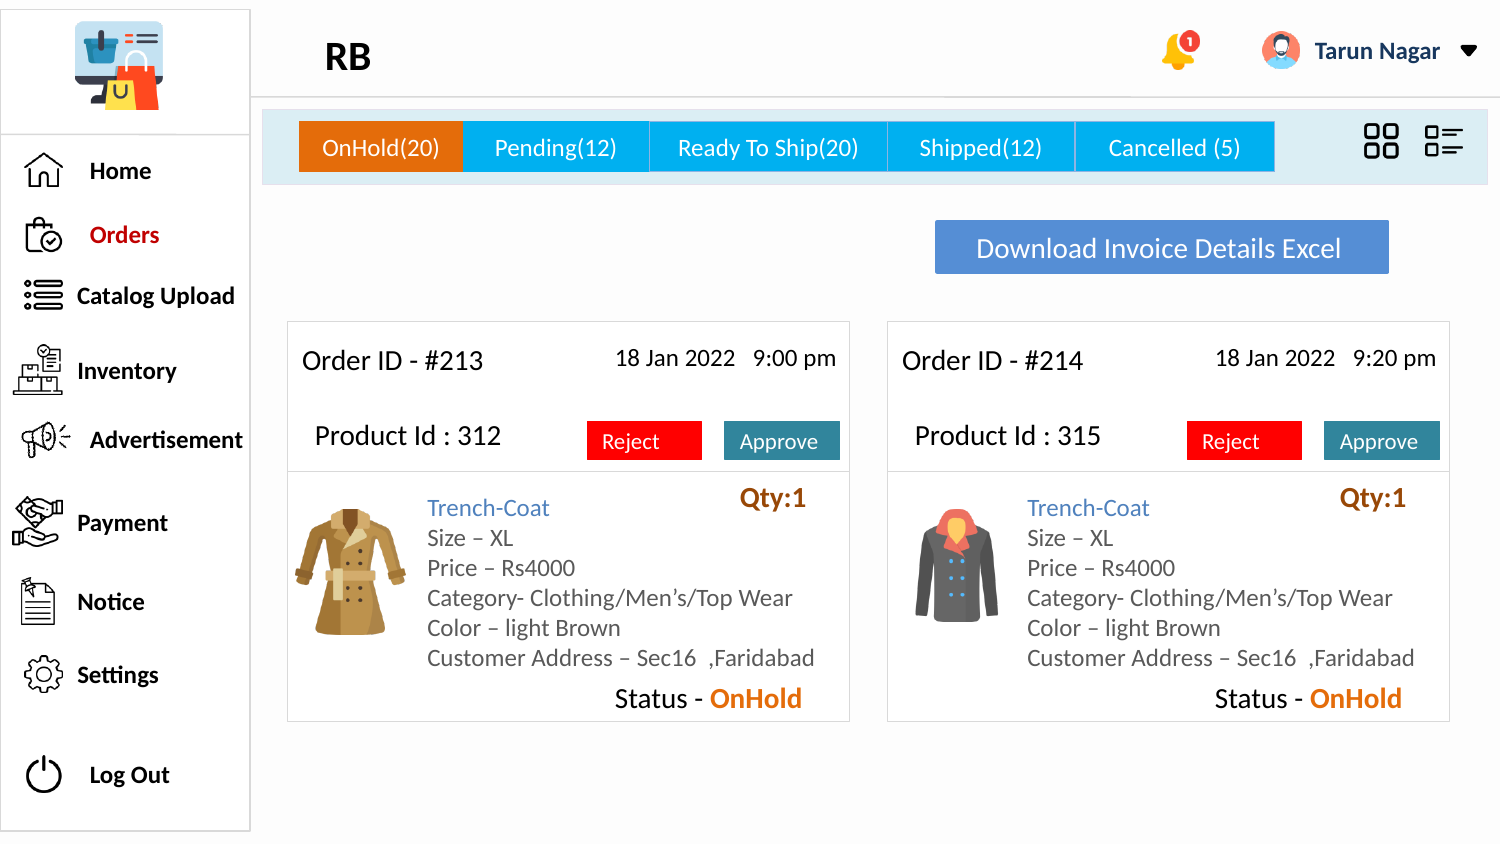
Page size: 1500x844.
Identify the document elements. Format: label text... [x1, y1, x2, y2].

text_box [260, 107, 1490, 186]
picture [12, 408, 75, 471]
text_box Reject [1185, 420, 1304, 461]
picture [24, 755, 63, 794]
picture [1162, 30, 1201, 70]
text_box Reject [585, 420, 704, 461]
text_box Settings [62, 651, 238, 697]
text_box Notice [65, 578, 238, 623]
text_box [285, 320, 852, 470]
text_box Status - OnHold [599, 671, 825, 722]
picture [24, 275, 63, 314]
picture [24, 215, 63, 254]
text_box Tarun Nagar [1299, 27, 1475, 72]
text_box Catalog Upload [62, 271, 275, 317]
text_box [885, 470, 1452, 724]
text_box Qty:1 [1325, 471, 1450, 521]
picture [24, 150, 63, 189]
text_box Pending(12) [464, 120, 648, 174]
text_box Trench-Coat Size – XL Price – Rs4000 Category- Clothing/Men’s/Top Wear Color – light Brown Customer Address – Sec16 ,Faridabad [1012, 484, 1438, 679]
text_box RB [262, 21, 463, 87]
text_box Inventory [65, 346, 238, 392]
text_box [0, 7, 252, 833]
text_box [1460, 44, 1477, 57]
picture [24, 655, 63, 694]
text_box Shipped(12) [885, 120, 1073, 174]
text_box Order ID - #214 [887, 333, 1113, 384]
text_box Product Id : 315 [899, 409, 1125, 459]
text_box Trench-Coat Size – XL Price – Rs4000 Category- Clothing/Men’s/Top Wear Color – light Brown Customer Address – Sec16 ,Faridabad [412, 484, 838, 679]
text_box Log Out [75, 751, 250, 797]
text_box Ready To Ship(20) [648, 120, 885, 174]
picture [1424, 121, 1463, 160]
text_box Payment [65, 499, 238, 544]
picture [74, 21, 163, 110]
text_box Download Invoice Details Excel [935, 220, 1389, 274]
text_box Advertisement [75, 416, 275, 461]
text_box [285, 470, 852, 724]
text_box Orders [74, 211, 225, 257]
text_box Qty:1 [725, 471, 850, 521]
picture [12, 496, 63, 548]
picture [899, 509, 1013, 623]
text_box Cancelled (5) [1073, 120, 1277, 174]
text_box OnHold(20) [298, 120, 464, 174]
text_box Home [74, 146, 225, 192]
text_box 18 Jan 2022 9:20 pm [1200, 333, 1463, 379]
picture [1262, 30, 1301, 69]
text_box 18 Jan 2022 9:00 pm [600, 333, 863, 379]
text_box Approve [723, 420, 842, 461]
text_box Status - OnHold [1199, 671, 1425, 722]
picture [1362, 121, 1401, 160]
picture [12, 344, 63, 395]
text_box [885, 320, 1452, 470]
text_box Product Id : 312 [299, 409, 525, 459]
text_box Approve [1323, 420, 1442, 461]
picture [12, 575, 63, 627]
picture [287, 509, 413, 635]
text_box Order ID - #213 [287, 333, 513, 384]
